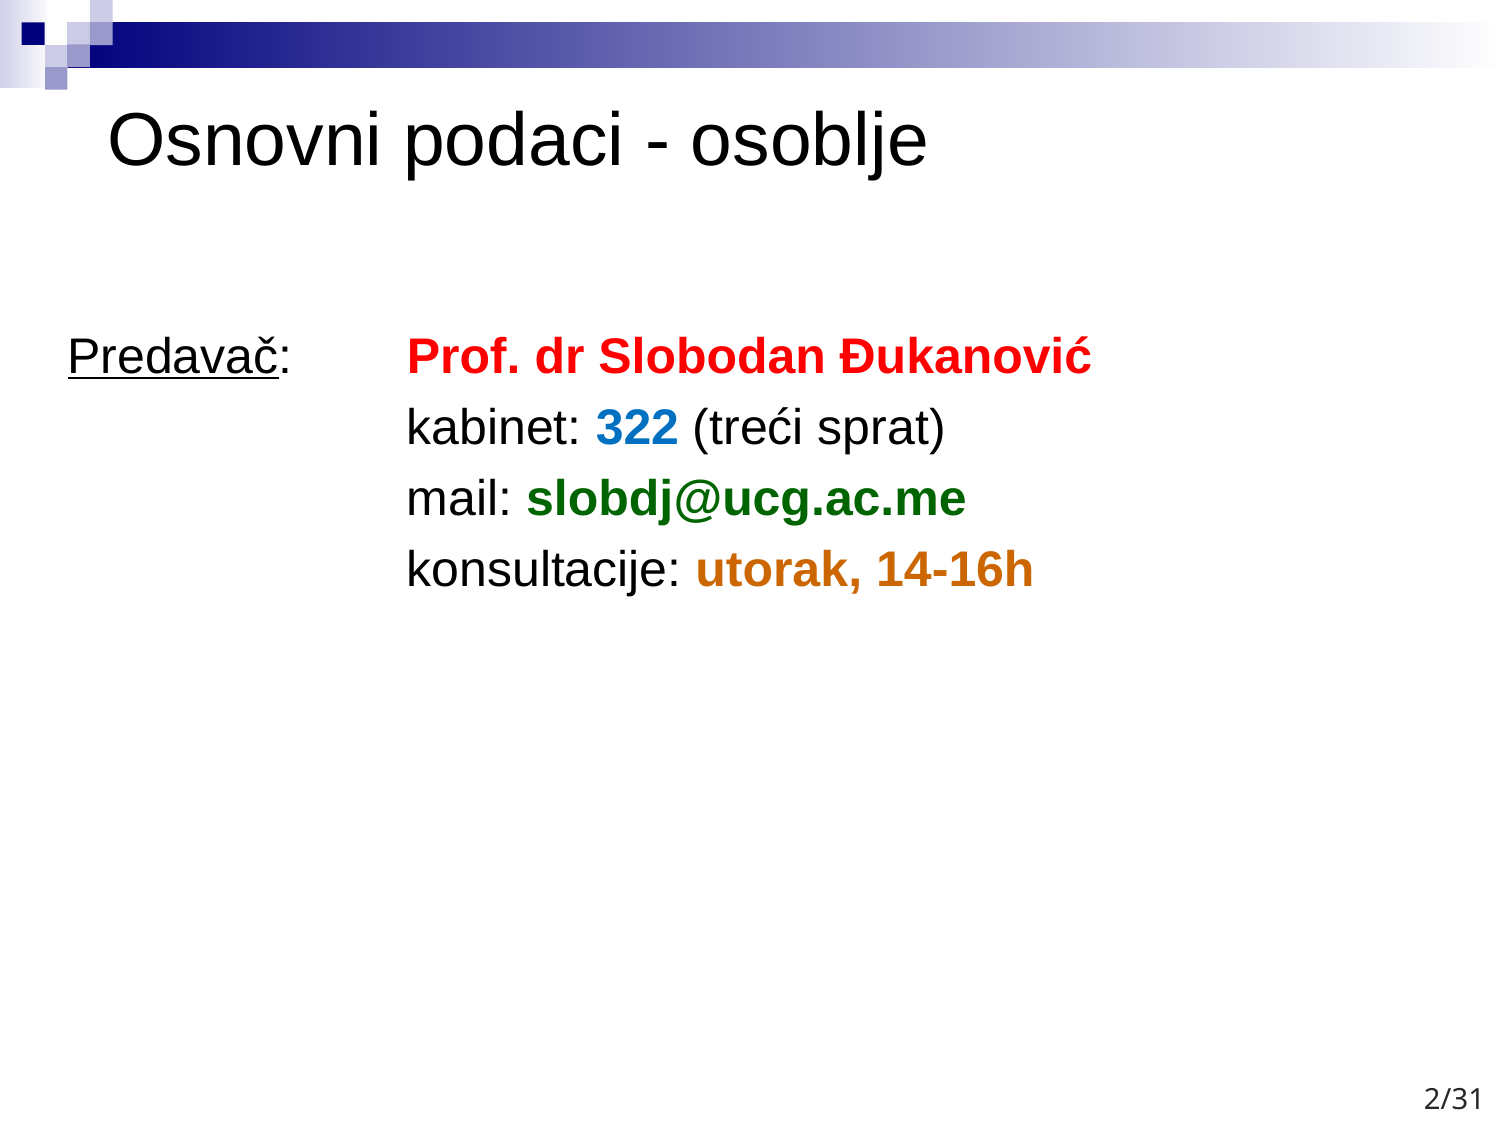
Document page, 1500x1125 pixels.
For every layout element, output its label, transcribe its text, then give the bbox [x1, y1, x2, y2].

text_box 2/31 [1374, 1072, 1500, 1123]
list Predavač: Prof. dr Slobodan Đukanović kabinet: 322 (treći sprat) mail: slobdj@ucg.ac.me konsultacije: utorak, 14-16h [58, 325, 1336, 669]
title Osnovni podaci - osoblje [92, 75, 973, 197]
